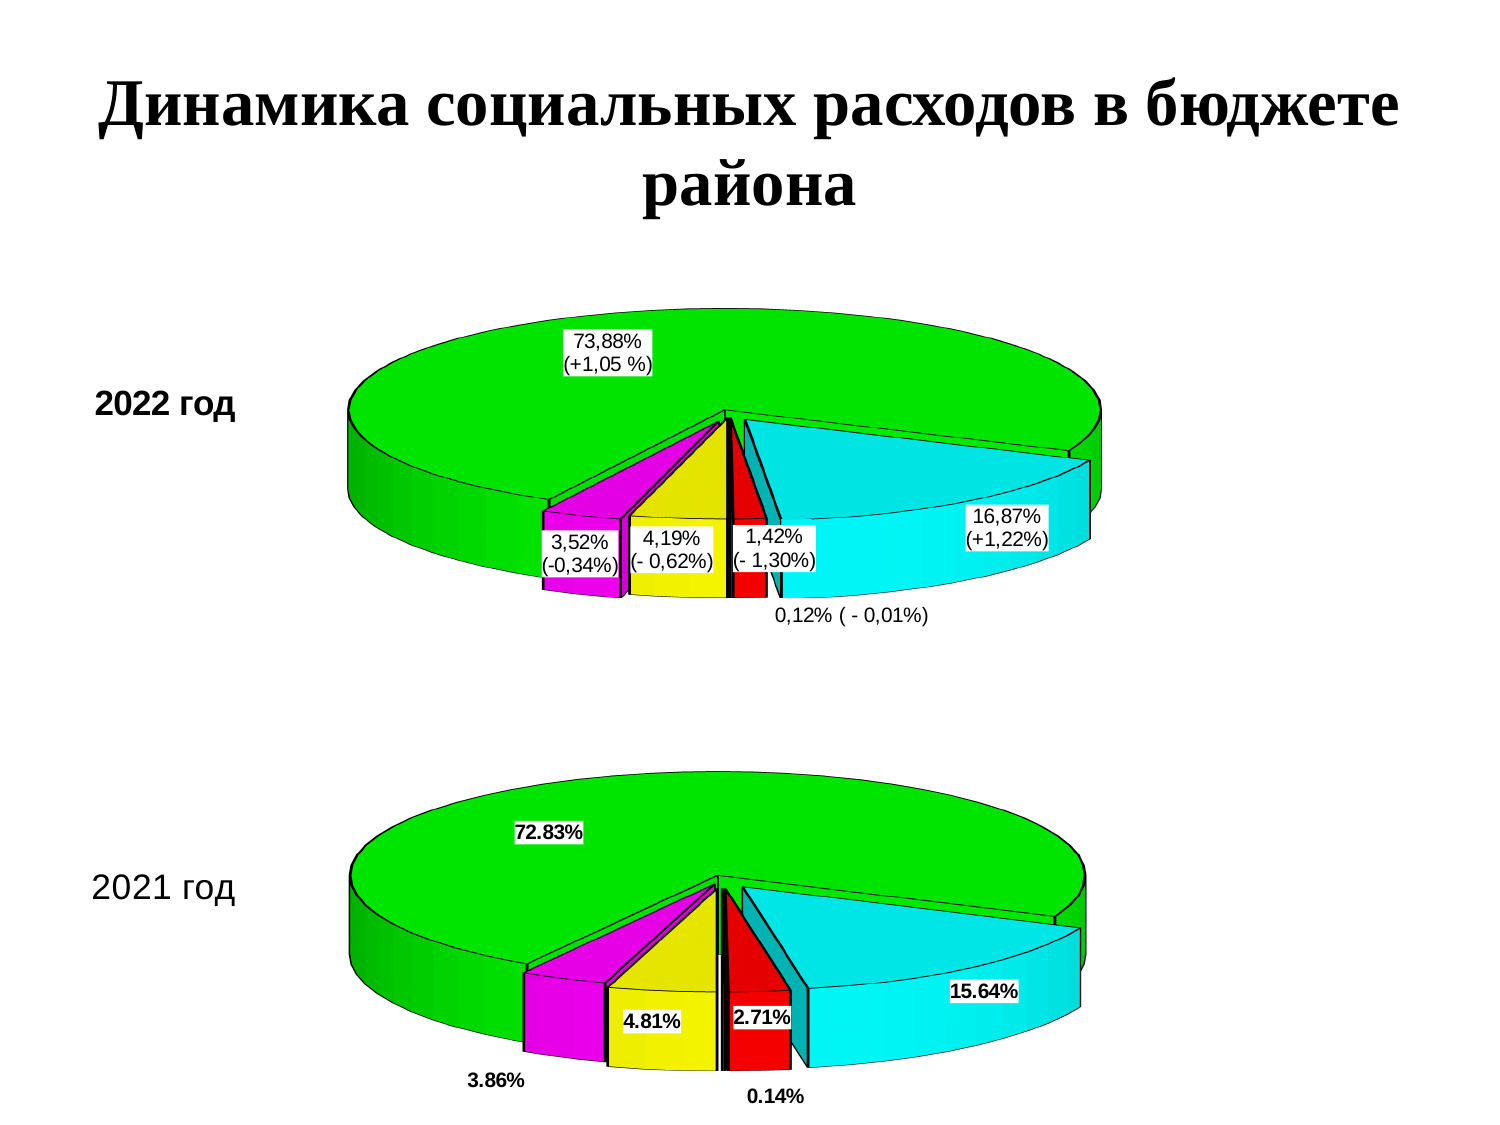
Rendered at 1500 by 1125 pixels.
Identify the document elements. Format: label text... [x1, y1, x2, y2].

chart [0, 113, 1500, 1125]
title Динамика социальных расходов в бюджете района [75, 45, 1425, 112]
